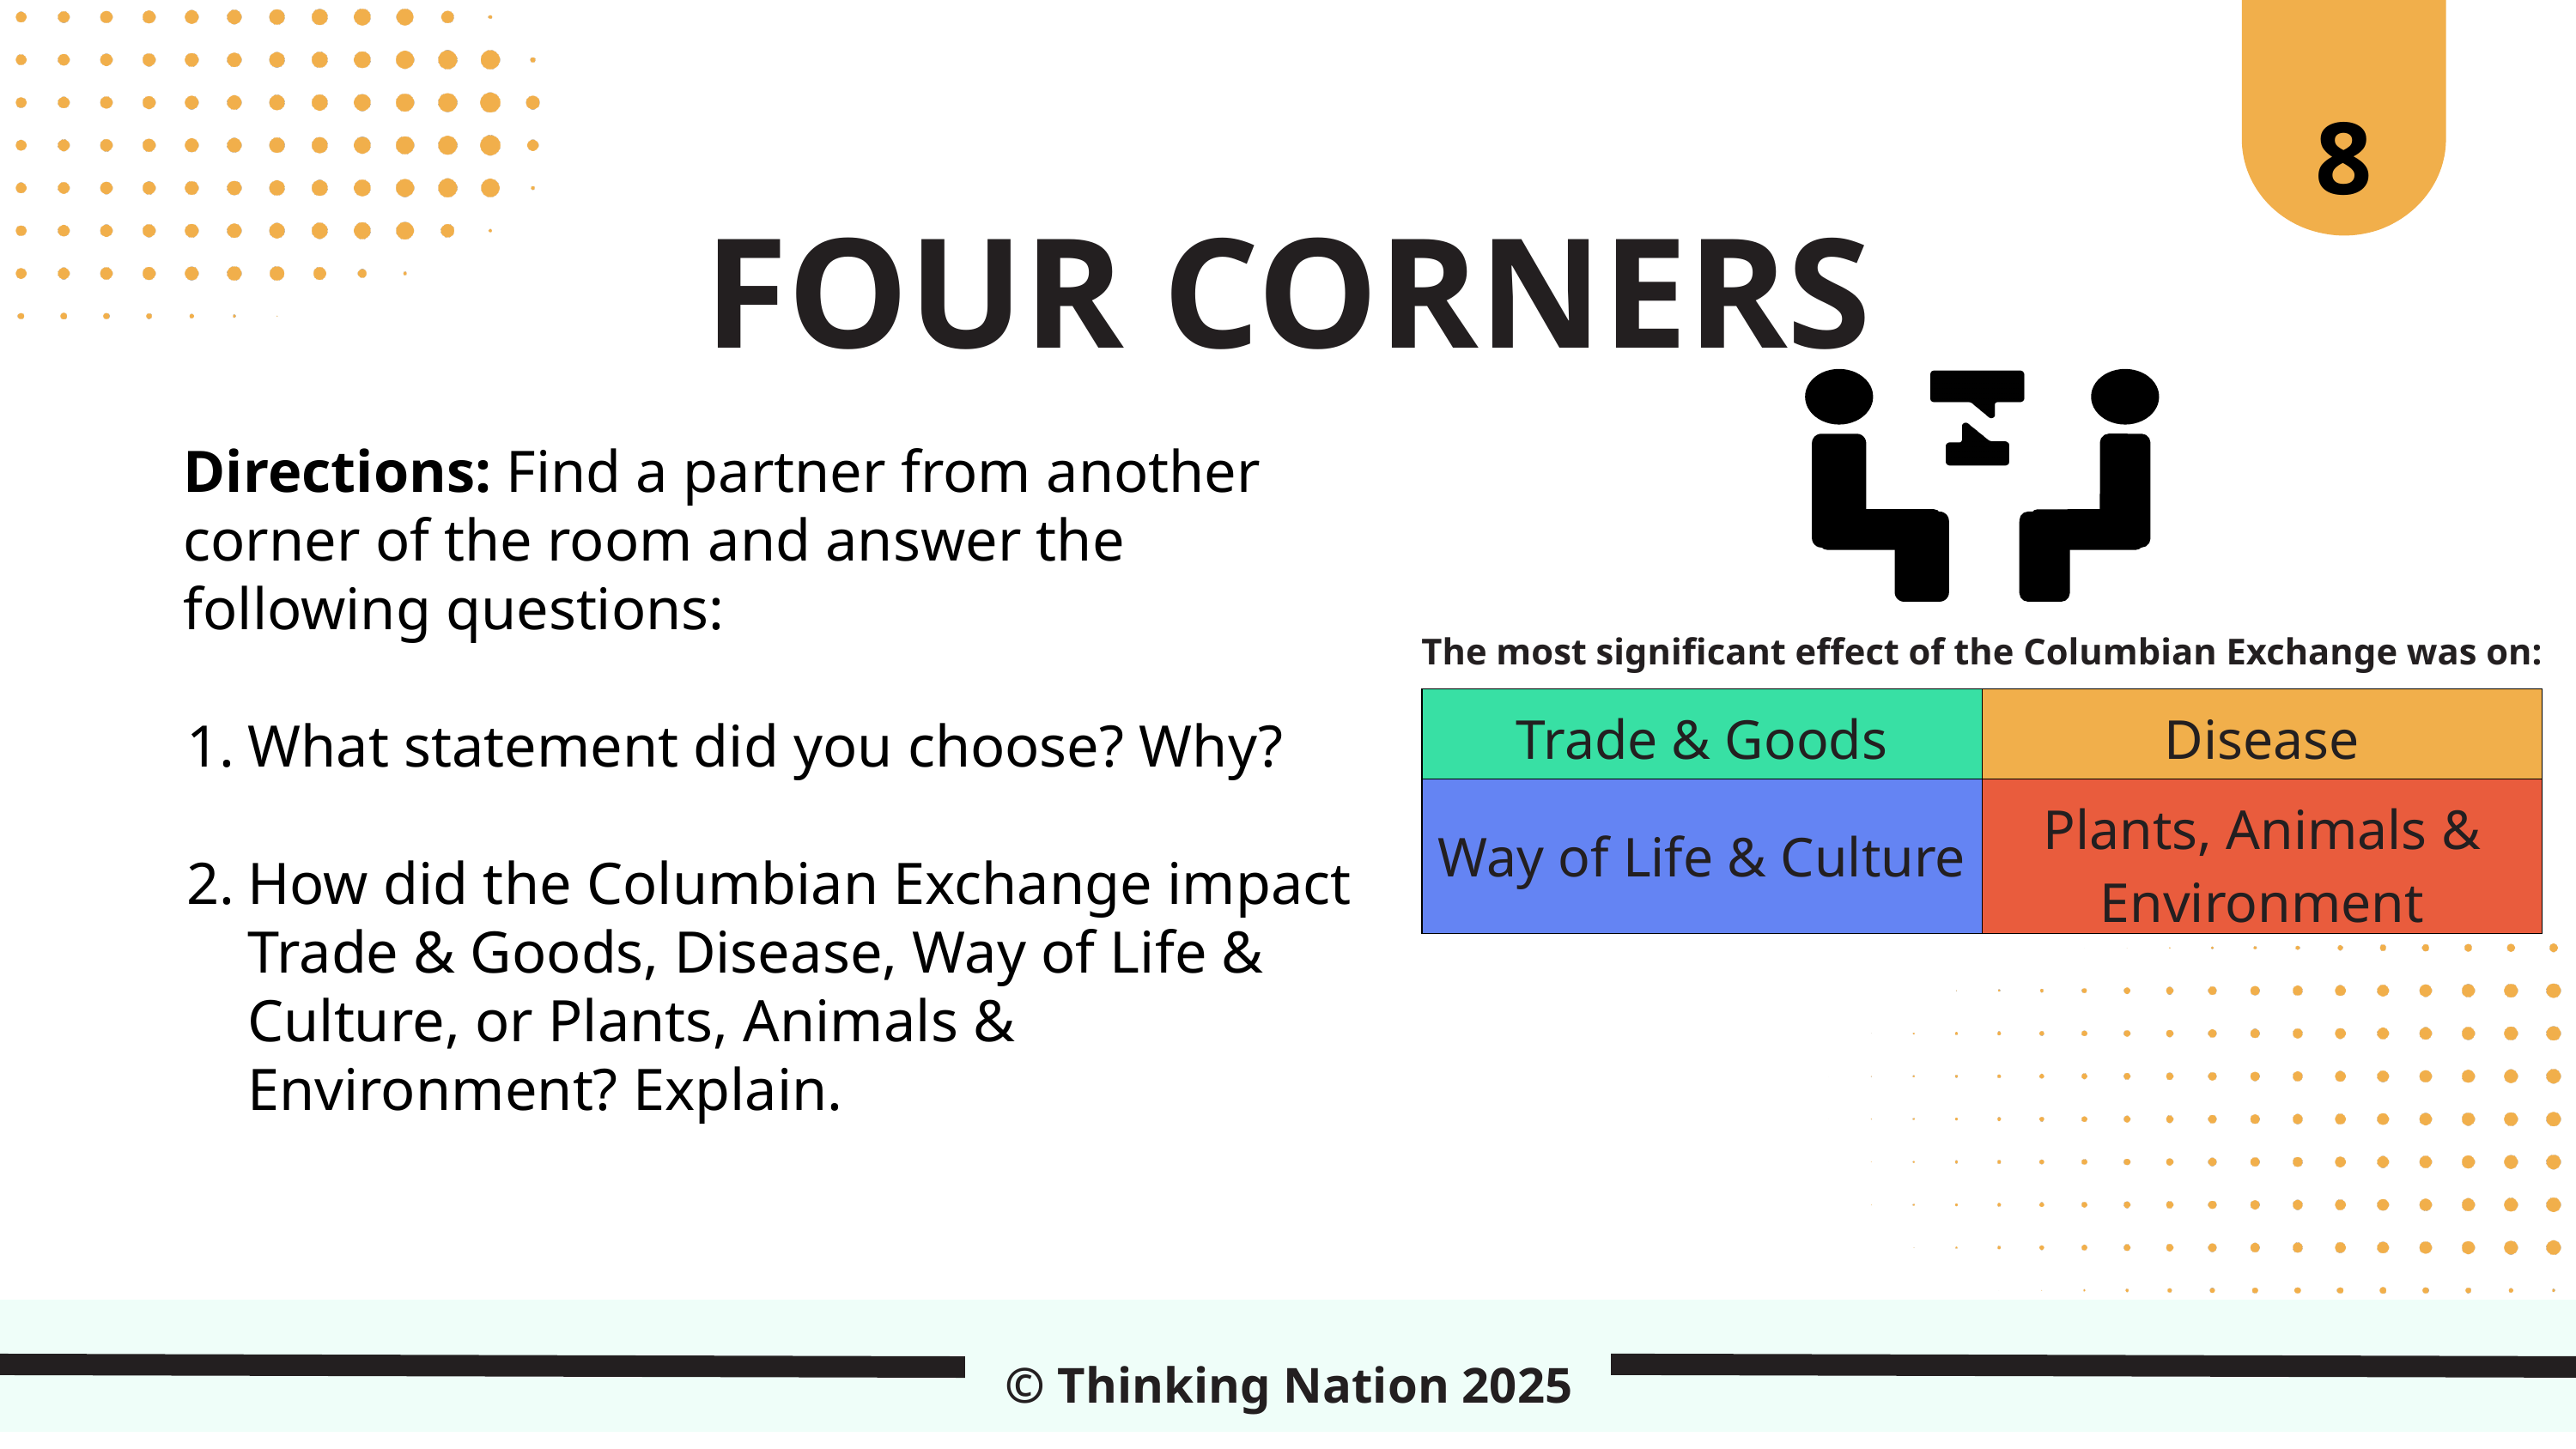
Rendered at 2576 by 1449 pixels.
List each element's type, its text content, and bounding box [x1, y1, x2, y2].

table_header Trade & Goods [1423, 689, 1982, 779]
text_box FOUR CORNERS [359, 123, 2216, 379]
table_cell Plants, Animals & Environment [1983, 779, 2542, 933]
text_box [0, 0, 540, 319]
text_box Directions: Find a partner from another corner of the room and answer the following questions: What statement did you choose? Why? How did the Columbian Exchange impact Trade & Goods, Disease, Way of Life & Culture, or Plants, Animals & Environment? Explain. [170, 421, 1386, 1235]
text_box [0, 1299, 2576, 1433]
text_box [1805, 351, 2159, 602]
text_box [1828, 943, 2576, 1294]
text_box The most significant effect of the Columbian Exchange was on: [1385, 628, 2576, 672]
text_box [2233, 0, 2455, 236]
table_header Disease [1983, 689, 2542, 779]
table_cell Way of Life & Culture [1423, 779, 1982, 933]
